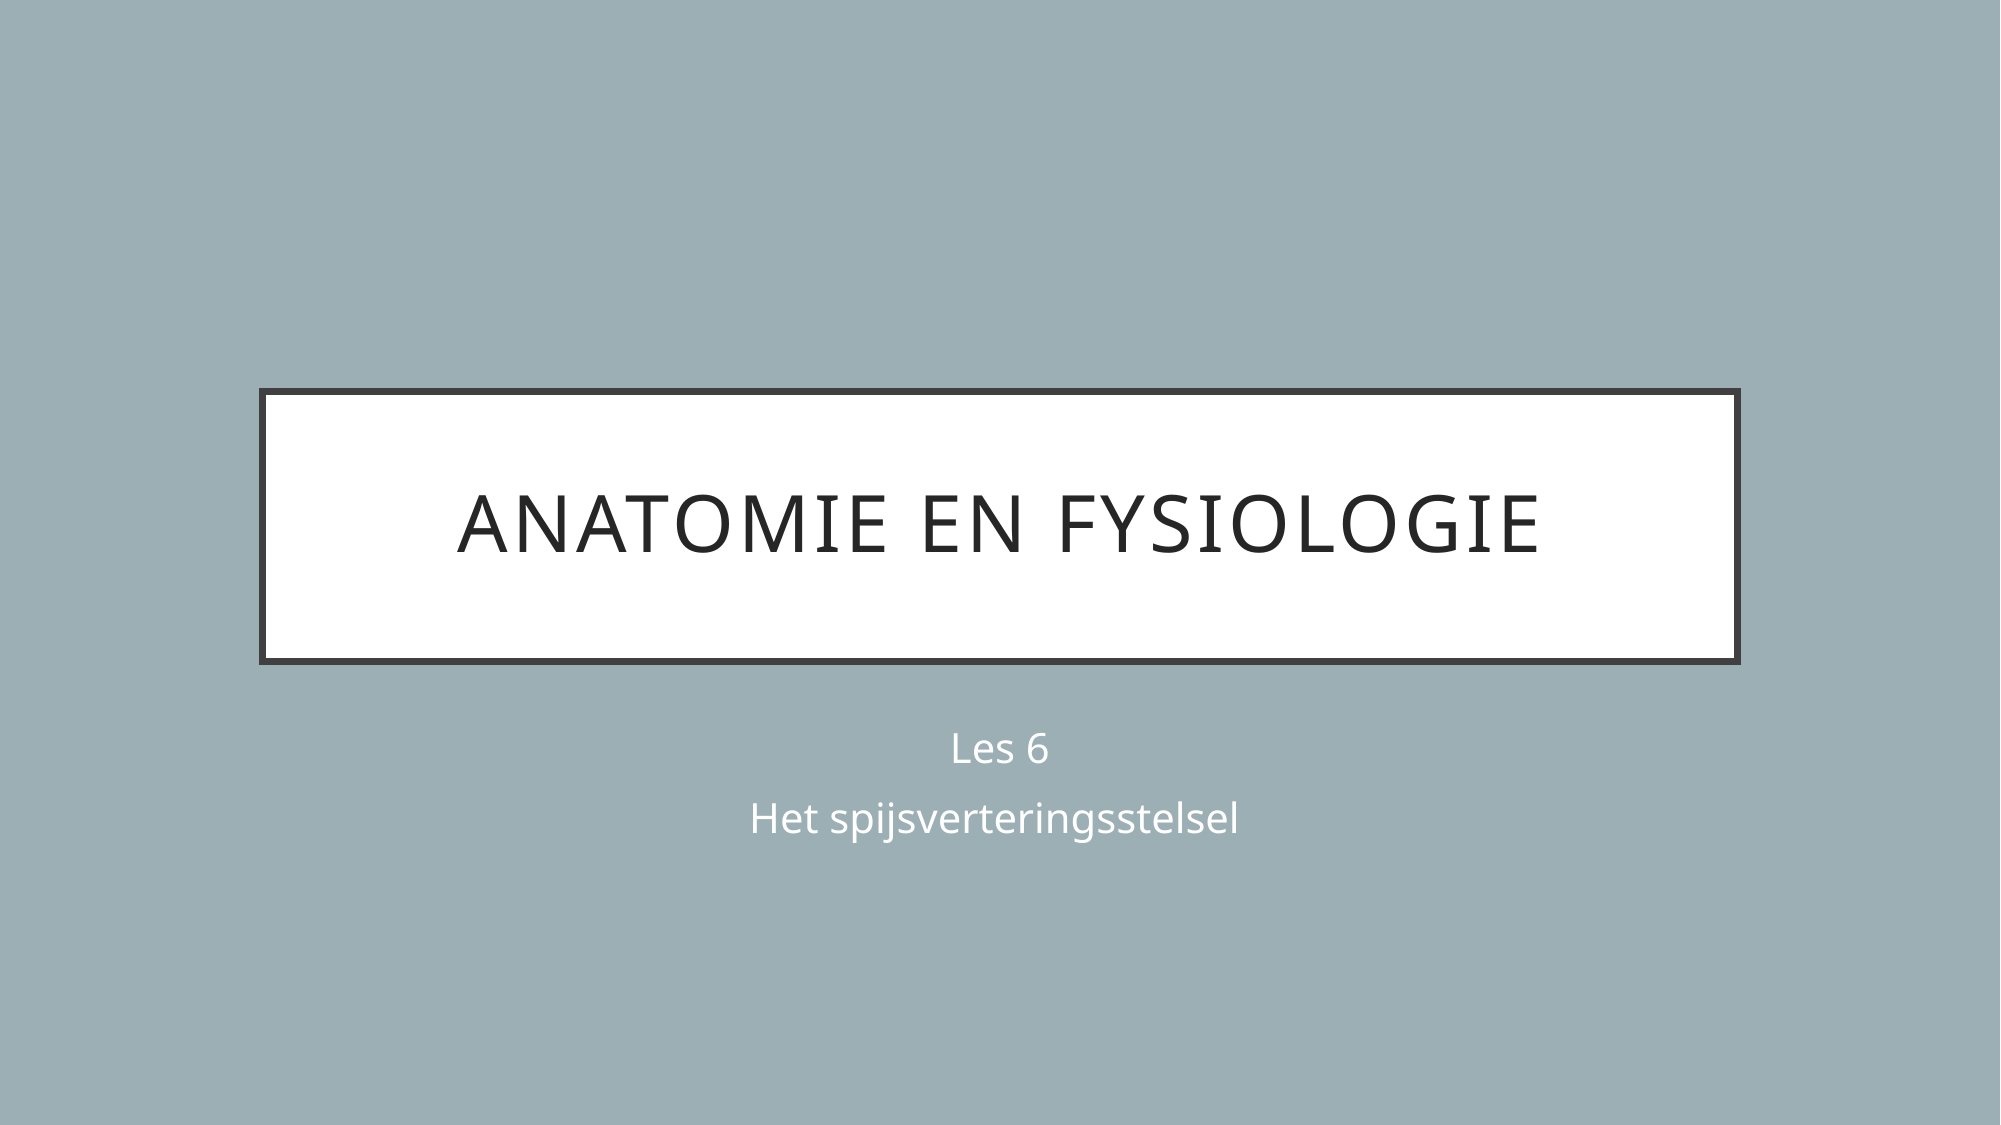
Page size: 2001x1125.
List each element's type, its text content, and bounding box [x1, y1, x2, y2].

title Anatomie en fysiologie [259, 388, 1741, 665]
subtitle Les 6 Het spijsverteringsstelsel [442, 713, 1558, 918]
